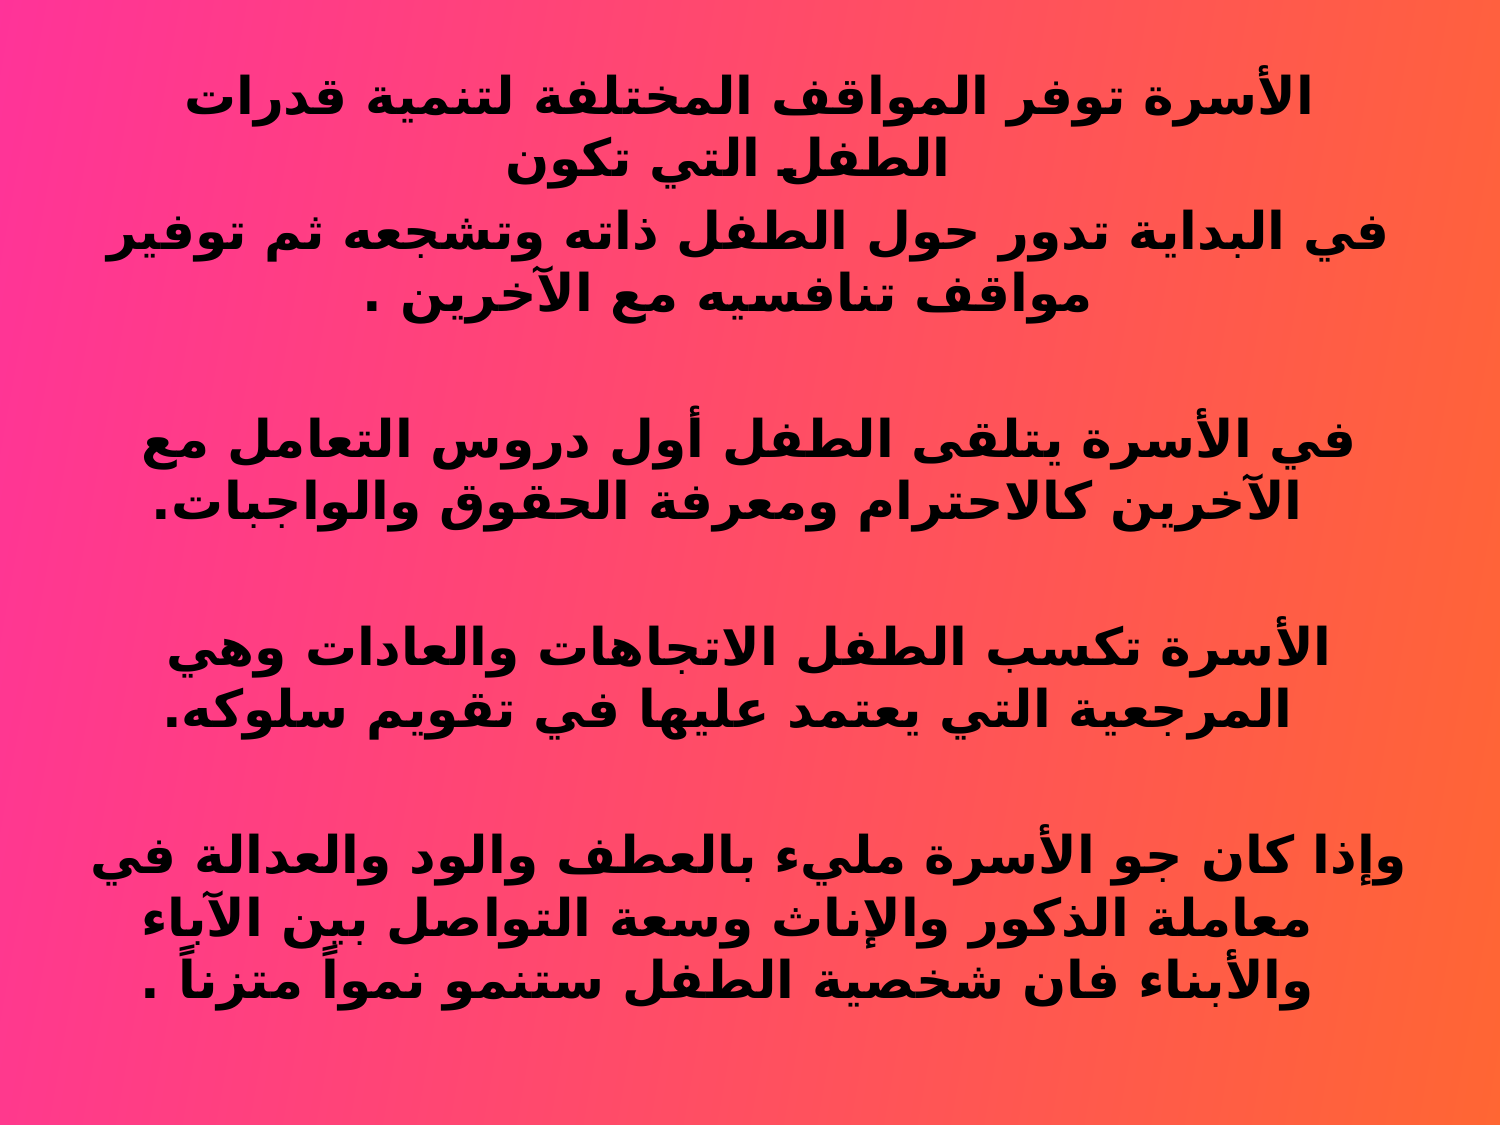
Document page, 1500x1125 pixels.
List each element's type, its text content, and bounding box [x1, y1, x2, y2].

list الأسرة توفر المواقف المختلفة لتنمية قدرات الطفل التي تكون في البداية تدور حول الطفل ذاته وتشجعه ثم توفير مواقف تنافسيه مع الآخرين . في الأسرة يتلقى الطفل أول دروس التعامل مع الآخرين كالاحترام ومعرفة الحقوق والواجبات. الأسرة تكسب الطفل الاتجاهات والعادات وهي المرجعية التي يعتمد عليها في تقويم سلوكه. وإذا كان جو الأسرة مليء بالعطف والود والعدالة في معاملة الذكور والإناث وسعة التواصل بين الآباء والأبناء فان شخصية الطفل ستنمو نمواً متزناً . [74, 54, 1426, 1071]
